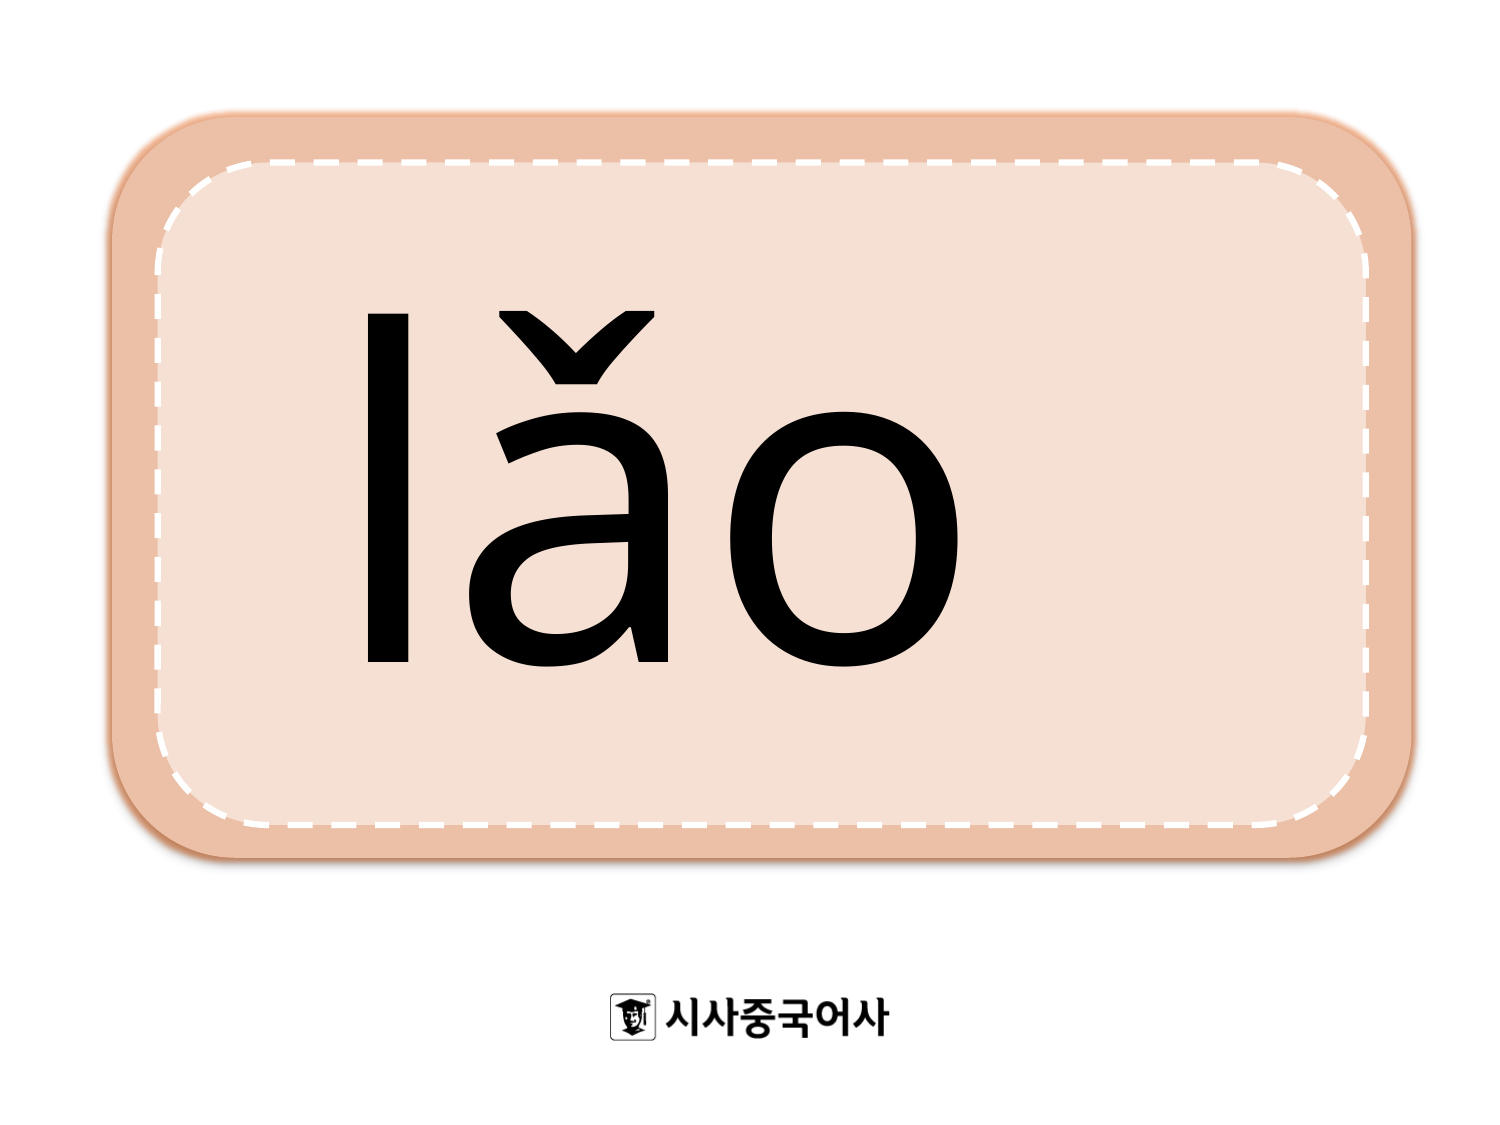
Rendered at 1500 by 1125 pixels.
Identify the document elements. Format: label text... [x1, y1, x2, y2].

text_box lǎo [171, 148, 1380, 811]
picture [602, 987, 898, 1047]
